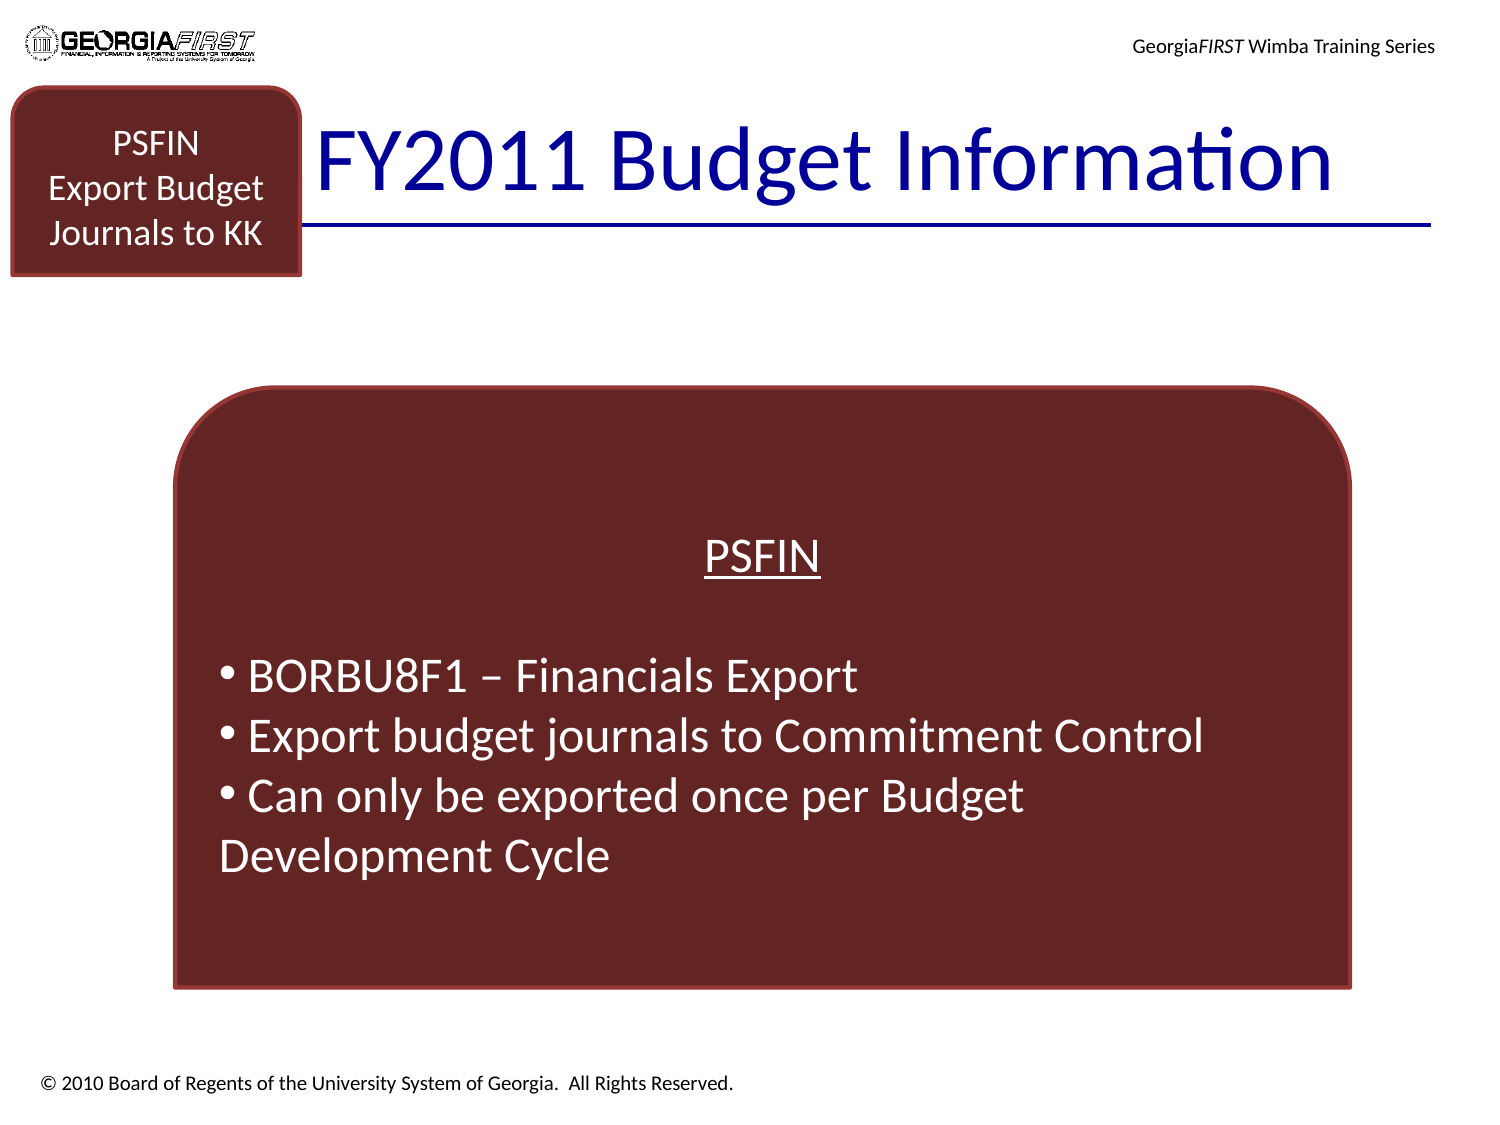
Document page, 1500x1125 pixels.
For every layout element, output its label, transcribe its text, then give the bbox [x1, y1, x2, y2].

text_box PSFIN BORBU8F1 – Financials Export Export budget journals to Commitment Control Can only be exported once per Budget Development Cycle [172, 385, 1353, 990]
picture [24, 24, 255, 63]
title FY2011 Budget Information [300, 75, 1425, 233]
text_box PSFIN Export Budget Journals to KK [10, 85, 303, 278]
